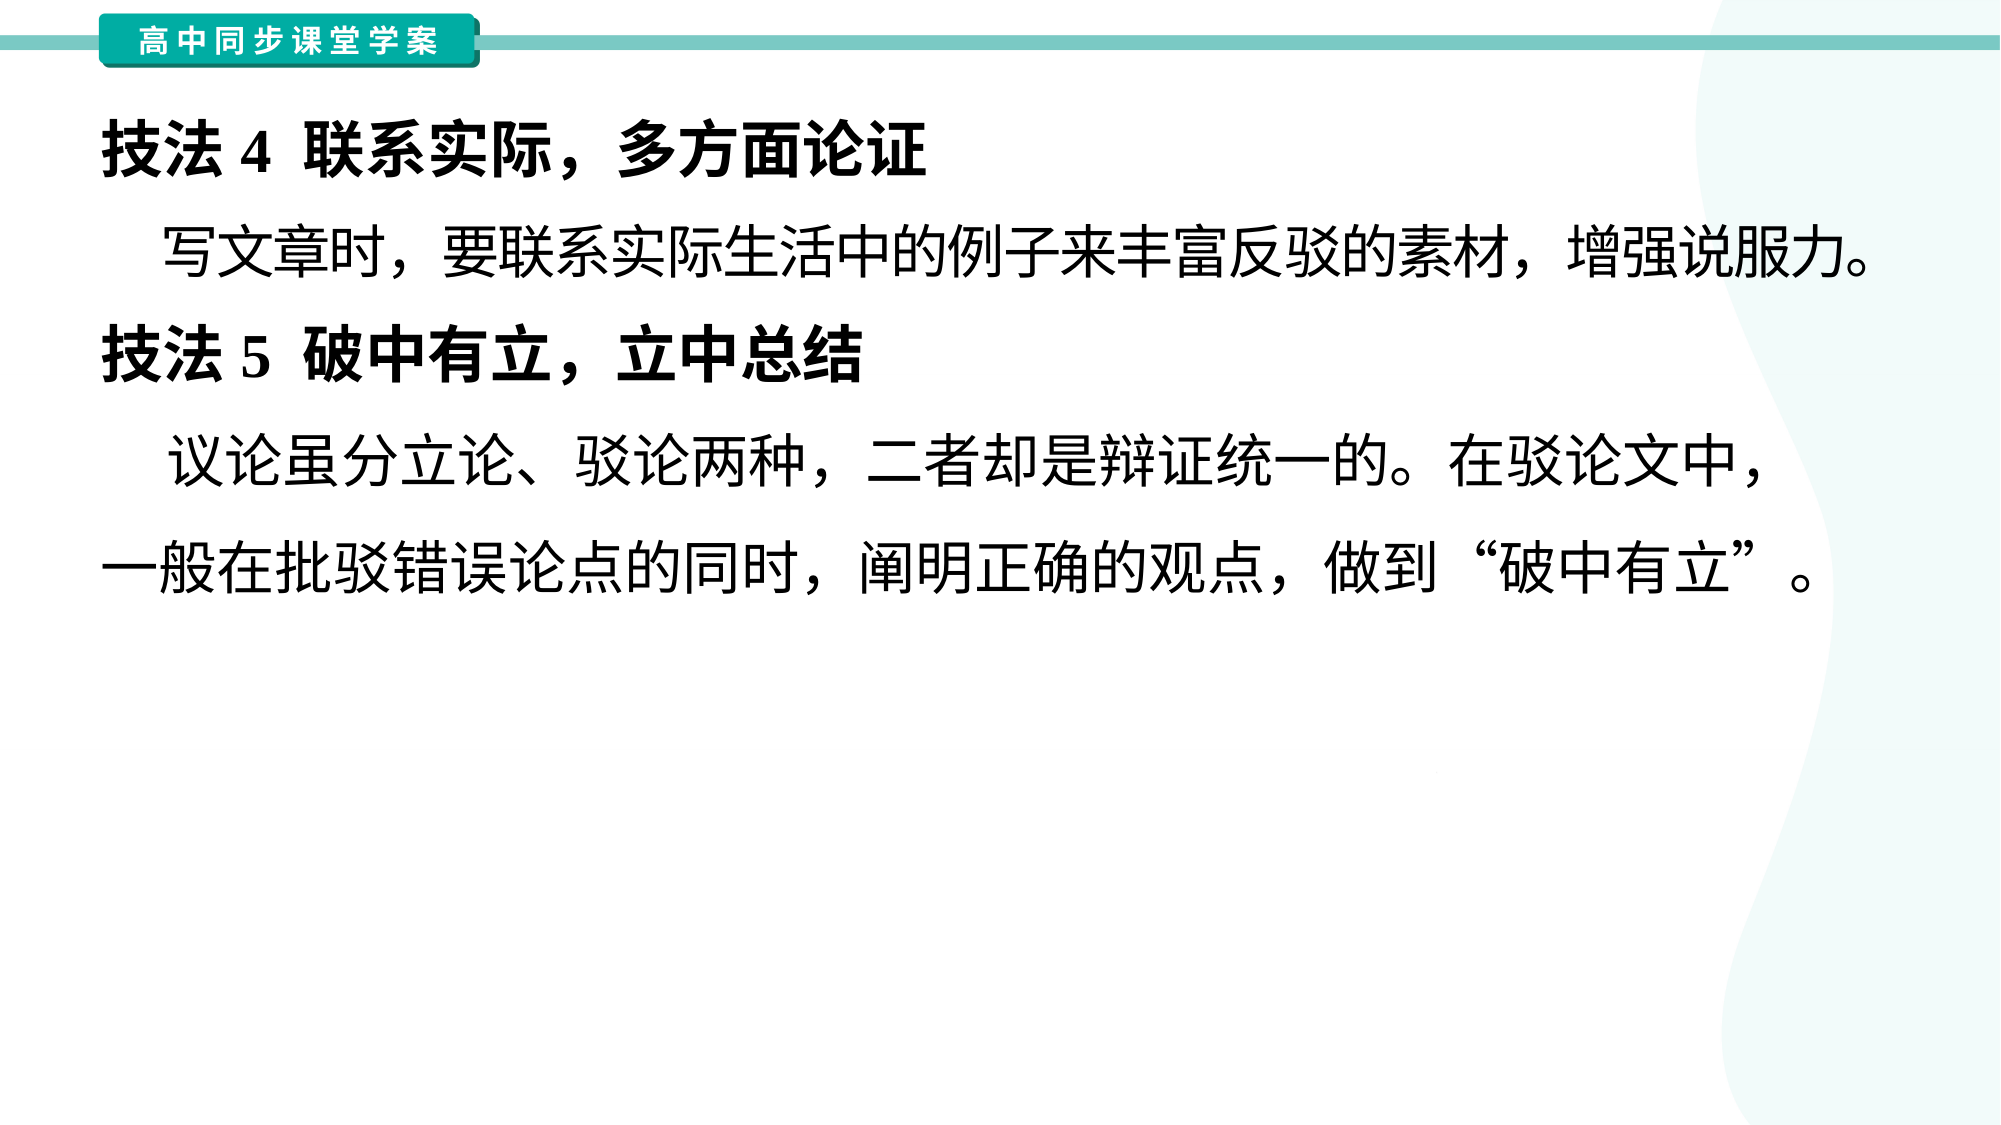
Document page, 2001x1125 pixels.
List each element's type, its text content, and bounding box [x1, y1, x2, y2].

text_box 写文章时，要联系实际生活中的例子来丰富反驳的素材，增强说服力。 [100, 183, 1899, 281]
text_box 议论虽分立论、驳论两种，二者却是辩证统一的。在驳论文中， 一般在批驳错误论点的同时，阐明正确的观点，做到“破中有立”。 [100, 388, 1899, 601]
text_box 技法5 破中有立，立中总结 [100, 281, 1899, 388]
text_box 技法4 联系实际，多方面论证 [100, 76, 1899, 183]
picture [0, 0, 2000, 1125]
